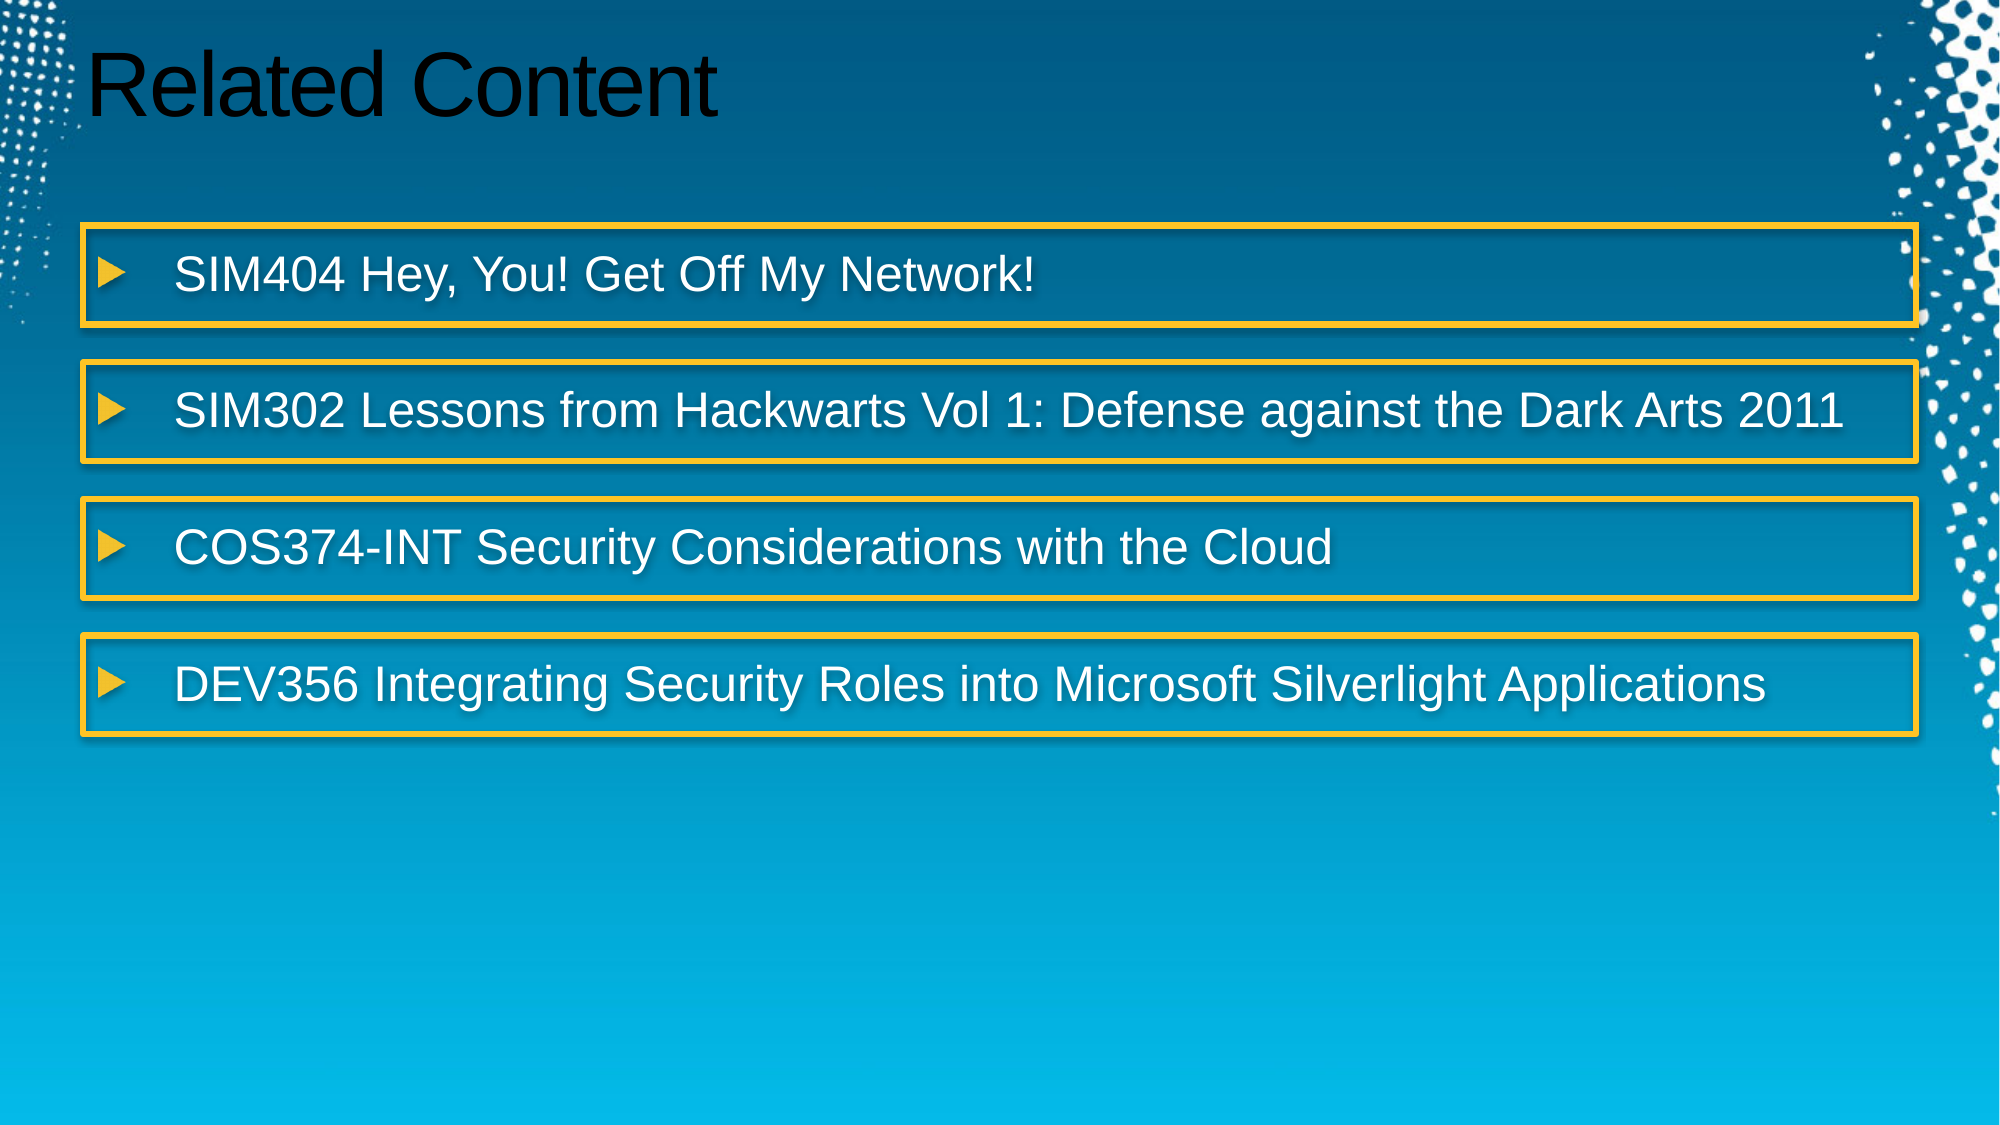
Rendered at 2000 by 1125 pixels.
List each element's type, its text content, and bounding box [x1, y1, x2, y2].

picture [81, 497, 1918, 600]
picture [1973, 368, 1982, 380]
picture [1925, 87, 1941, 99]
picture [1990, 492, 2000, 505]
picture [1889, 152, 1901, 166]
picture [26, 57, 34, 68]
picture [41, 59, 48, 67]
picture [1921, 0, 1934, 8]
picture [30, 14, 40, 23]
picture [1926, 344, 1939, 358]
picture [33, 88, 42, 97]
picture [1941, 324, 1952, 332]
picture [10, 69, 17, 78]
picture [1946, 155, 1961, 167]
picture [1981, 604, 2000, 620]
picture [1991, 637, 2000, 652]
picture [1963, 335, 1972, 344]
picture [33, 116, 40, 124]
picture [29, 27, 38, 38]
picture [1955, 246, 1965, 256]
picture [47, 0, 57, 10]
picture [1935, 379, 1948, 391]
picture [1968, 481, 1978, 492]
picture [9, 84, 15, 91]
picture [1945, 213, 1955, 220]
picture [1892, 212, 1902, 216]
picture [16, 143, 21, 151]
picture [1952, 502, 1967, 516]
text_box DEV356 Integrating Security Roles into Microsoft Silverlight Applications [83, 635, 1917, 735]
picture [1929, 27, 1945, 45]
picture [38, 74, 47, 80]
picture [1963, 589, 1976, 607]
picture [42, 31, 53, 39]
picture [1932, 235, 1943, 241]
picture [1946, 525, 1956, 533]
picture [16, 22, 23, 34]
picture [1994, 382, 2000, 391]
picture [34, 101, 43, 111]
picture [1974, 683, 1985, 694]
picture [1963, 535, 1977, 550]
picture [1972, 570, 1986, 583]
picture [17, 129, 23, 136]
picture [1980, 460, 1987, 469]
text_box SIM302 Lessons from Hackwarts Vol 1: Defense against the Dark Arts 2011 [83, 362, 1917, 462]
picture [1935, 0, 2000, 306]
picture [33, 0, 42, 10]
picture [1928, 399, 1939, 415]
picture [1930, 291, 1941, 297]
picture [0, 155, 5, 163]
picture [54, 76, 60, 83]
picture [1898, 188, 1912, 198]
picture [1970, 426, 1980, 436]
picture [31, 131, 37, 138]
picture [28, 42, 36, 53]
picture [18, 0, 29, 6]
picture [1935, 177, 1945, 189]
picture [1915, 109, 1924, 119]
picture [1982, 714, 1993, 729]
picture [1950, 359, 1960, 366]
title Related Content [85, 37, 1914, 138]
picture [1984, 349, 1992, 357]
picture [81, 360, 1930, 463]
picture [81, 633, 1918, 736]
picture [0, 24, 9, 33]
picture [1988, 547, 2000, 561]
picture [1992, 438, 2000, 448]
picture [1935, 431, 1946, 449]
picture [0, 40, 9, 45]
picture [81, 223, 1932, 327]
picture [1978, 517, 1987, 527]
picture [1942, 269, 1953, 276]
picture [1979, 657, 1995, 676]
picture [45, 16, 55, 24]
text_box SIM404 Hey, You! Get Off My Network! [83, 225, 1917, 325]
picture [1953, 301, 1962, 312]
picture [1942, 465, 1958, 483]
picture [6, 97, 12, 105]
picture [1938, 122, 1950, 133]
picture [13, 41, 25, 49]
picture [18, 13, 26, 19]
text_box COS374-INT Security Considerations with the Cloud [83, 498, 1917, 598]
picture [1963, 278, 1976, 291]
picture [1969, 625, 1985, 642]
picture [1972, 312, 1985, 322]
picture [1955, 557, 1965, 573]
picture [43, 42, 49, 53]
picture [1914, 164, 1923, 177]
picture [11, 55, 21, 64]
picture [1922, 200, 1934, 207]
picture [3, 10, 11, 18]
picture [1991, 747, 2000, 765]
picture [1983, 404, 1992, 414]
picture [1993, 321, 2000, 339]
picture [1957, 187, 1971, 200]
picture [55, 62, 62, 69]
picture [1948, 413, 1958, 424]
picture [24, 72, 32, 79]
picture [1958, 445, 1968, 460]
picture [1988, 691, 2000, 709]
picture [1925, 141, 1935, 155]
picture [56, 47, 64, 55]
picture [58, 32, 66, 41]
picture [1960, 392, 1970, 403]
picture [1995, 582, 2000, 595]
